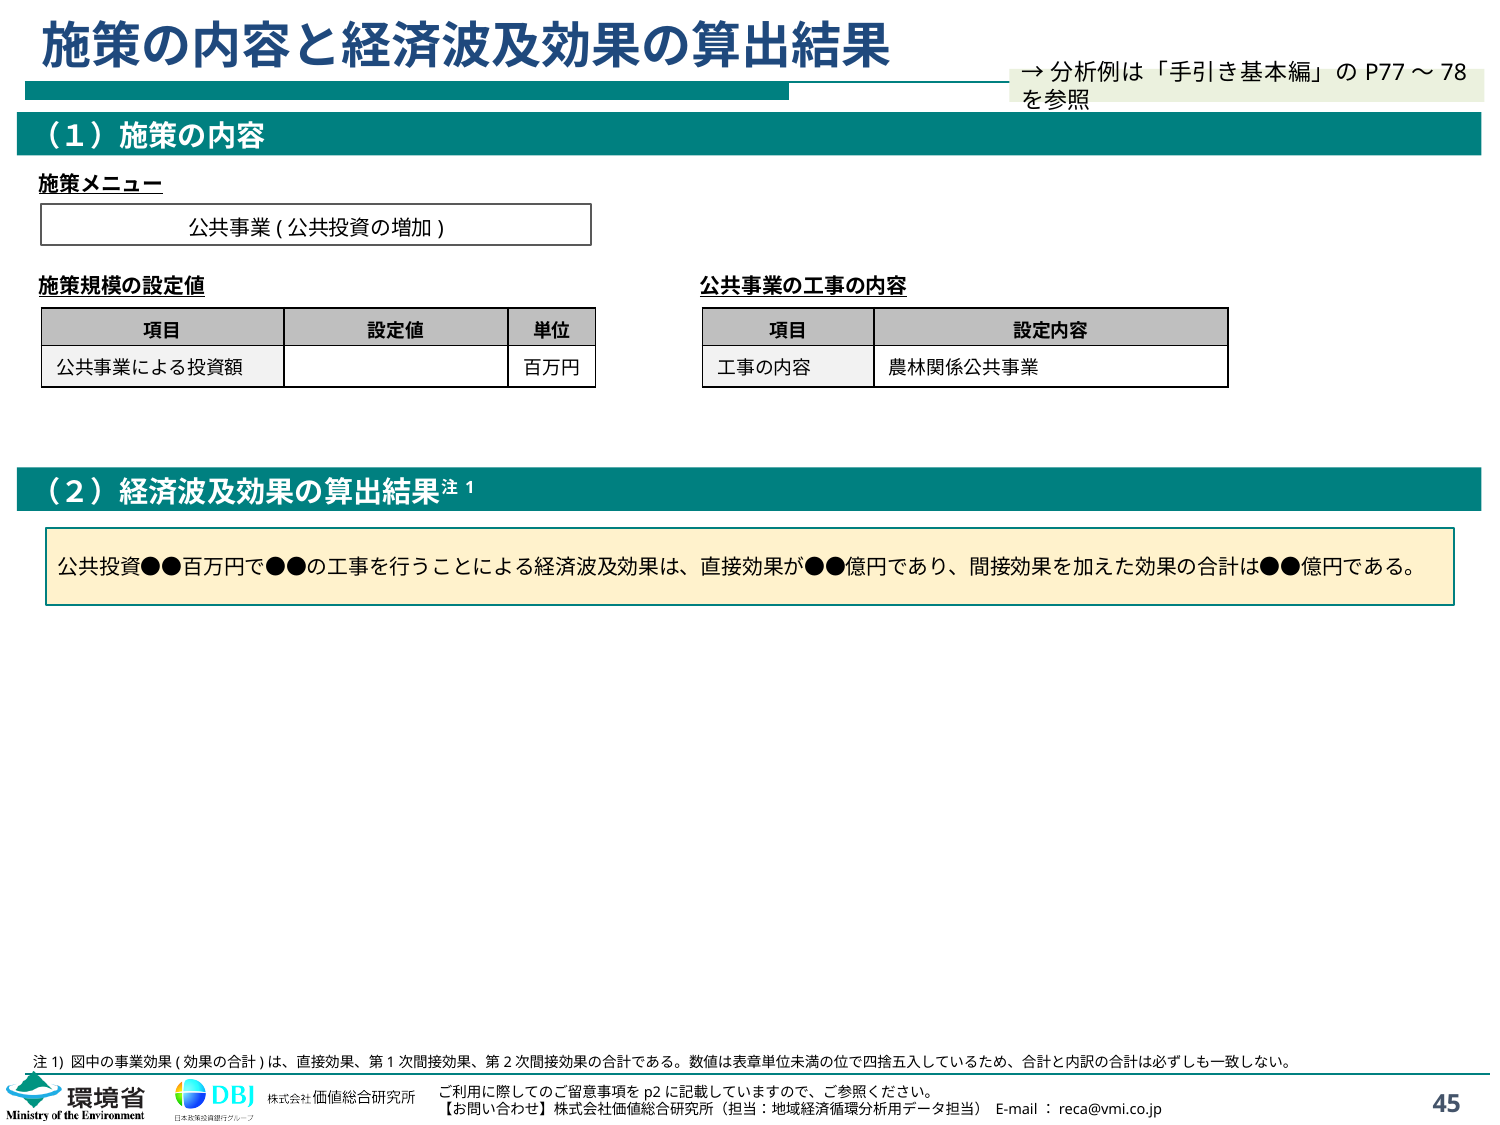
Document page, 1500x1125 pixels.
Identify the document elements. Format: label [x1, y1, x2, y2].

picture [2, 1071, 148, 1125]
table_cell [42, 346, 283, 386]
text_box [46, 528, 1454, 605]
text_box [16, 467, 1482, 511]
table_cell [703, 346, 873, 386]
picture [171, 1075, 419, 1125]
text_box [41, 203, 591, 245]
text_box [699, 273, 948, 299]
table_header [875, 309, 1227, 345]
title [25, 0, 1355, 82]
text_box [1009, 68, 1485, 102]
text_box [38, 273, 276, 299]
table_header [703, 309, 873, 345]
table_cell [509, 346, 595, 386]
table_cell [285, 346, 507, 386]
text_box [33, 1050, 1451, 1071]
slide_number [1393, 1079, 1500, 1122]
text_box [38, 170, 187, 196]
table_header [42, 309, 283, 345]
text_box [16, 112, 1482, 156]
table_header [285, 309, 507, 345]
table_header [509, 309, 595, 345]
table_cell [875, 346, 1227, 386]
